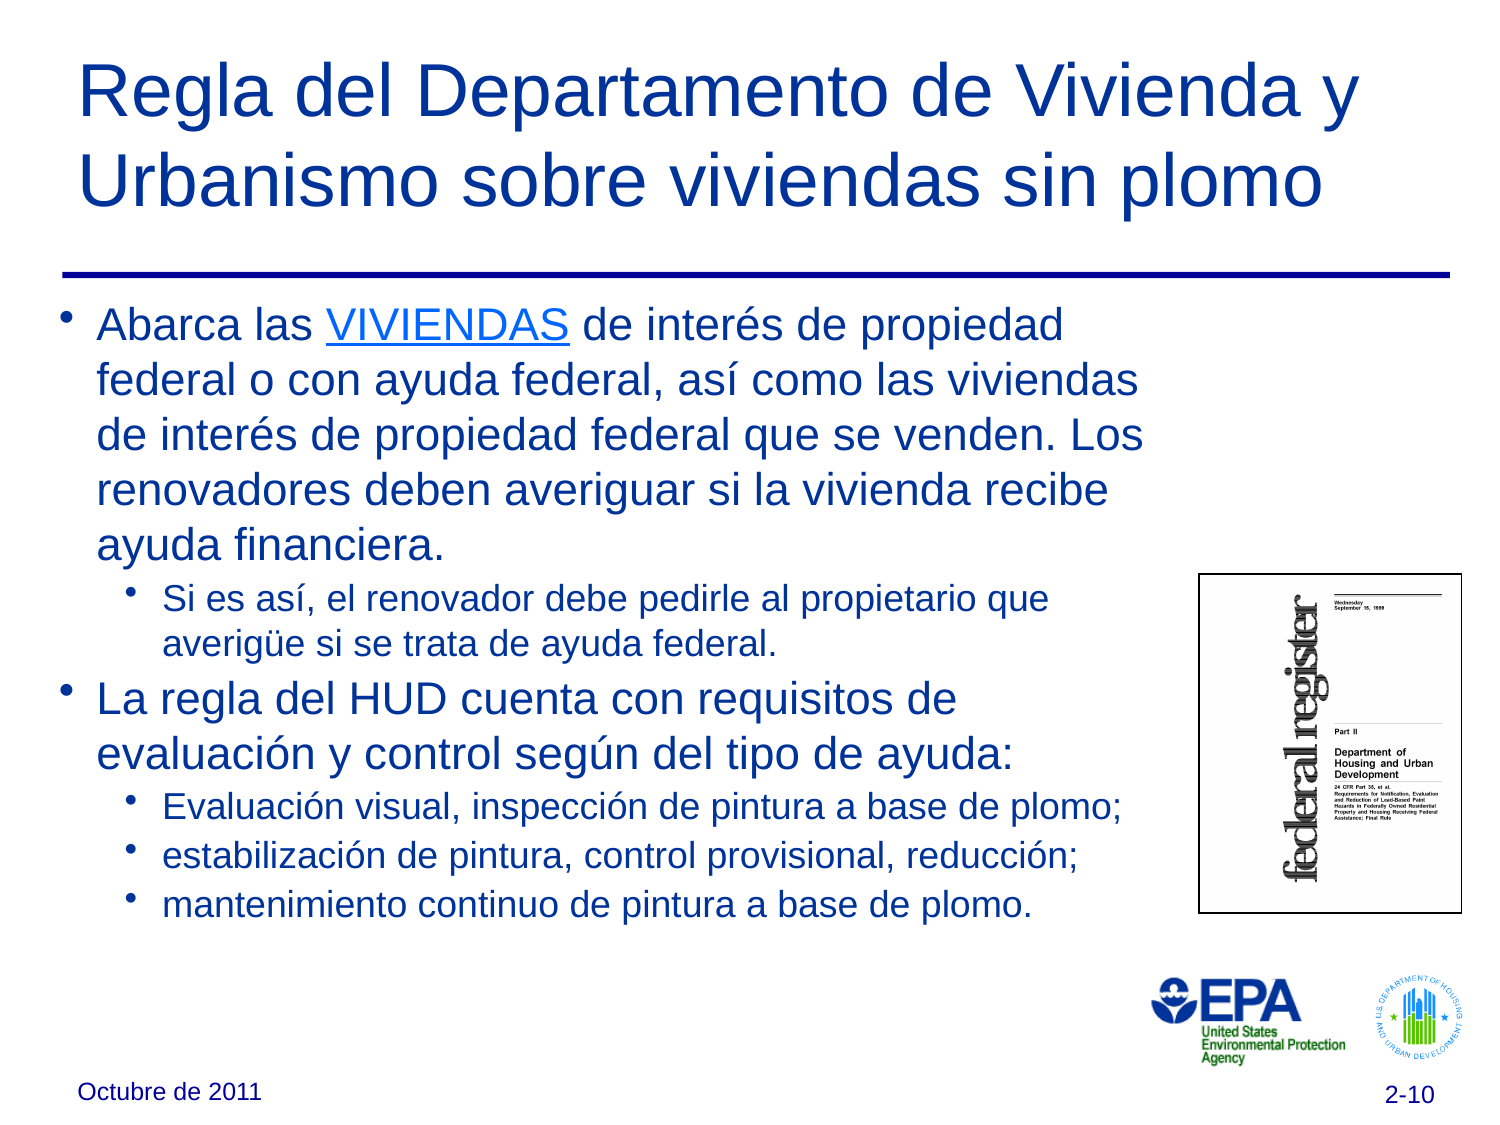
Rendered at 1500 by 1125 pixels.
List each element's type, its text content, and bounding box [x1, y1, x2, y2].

picture [1374, 974, 1463, 1060]
list Abarca las VIVIENDAS de interés de propiedad federal o con ayuda federal, así como las viviendas de interés de propiedad federal que se venden. Los renovadores deben averiguar si la vivienda recibe ayuda financiera. Si es así, el renovador debe pedirle al propietario que averigüe si se trata de ayuda federal. La regla del HUD cuenta con requisitos de evaluación y control según del tipo de ayuda: Evaluación visual, inspección de pintura a base de plomo; estabilización de pintura, control provisional, reducción; mantenimiento continuo de pintura a base de plomo. [24, 287, 1201, 1088]
title Regla del Departamento de Vivienda y Urbanismo sobre viviendas sin plomo [62, 24, 1451, 238]
picture [1199, 574, 1461, 913]
slide_number Octubre de 2011 [62, 1088, 376, 1113]
slide_number 2-10 [1137, 1049, 1451, 1113]
picture [1201, 974, 1350, 1049]
